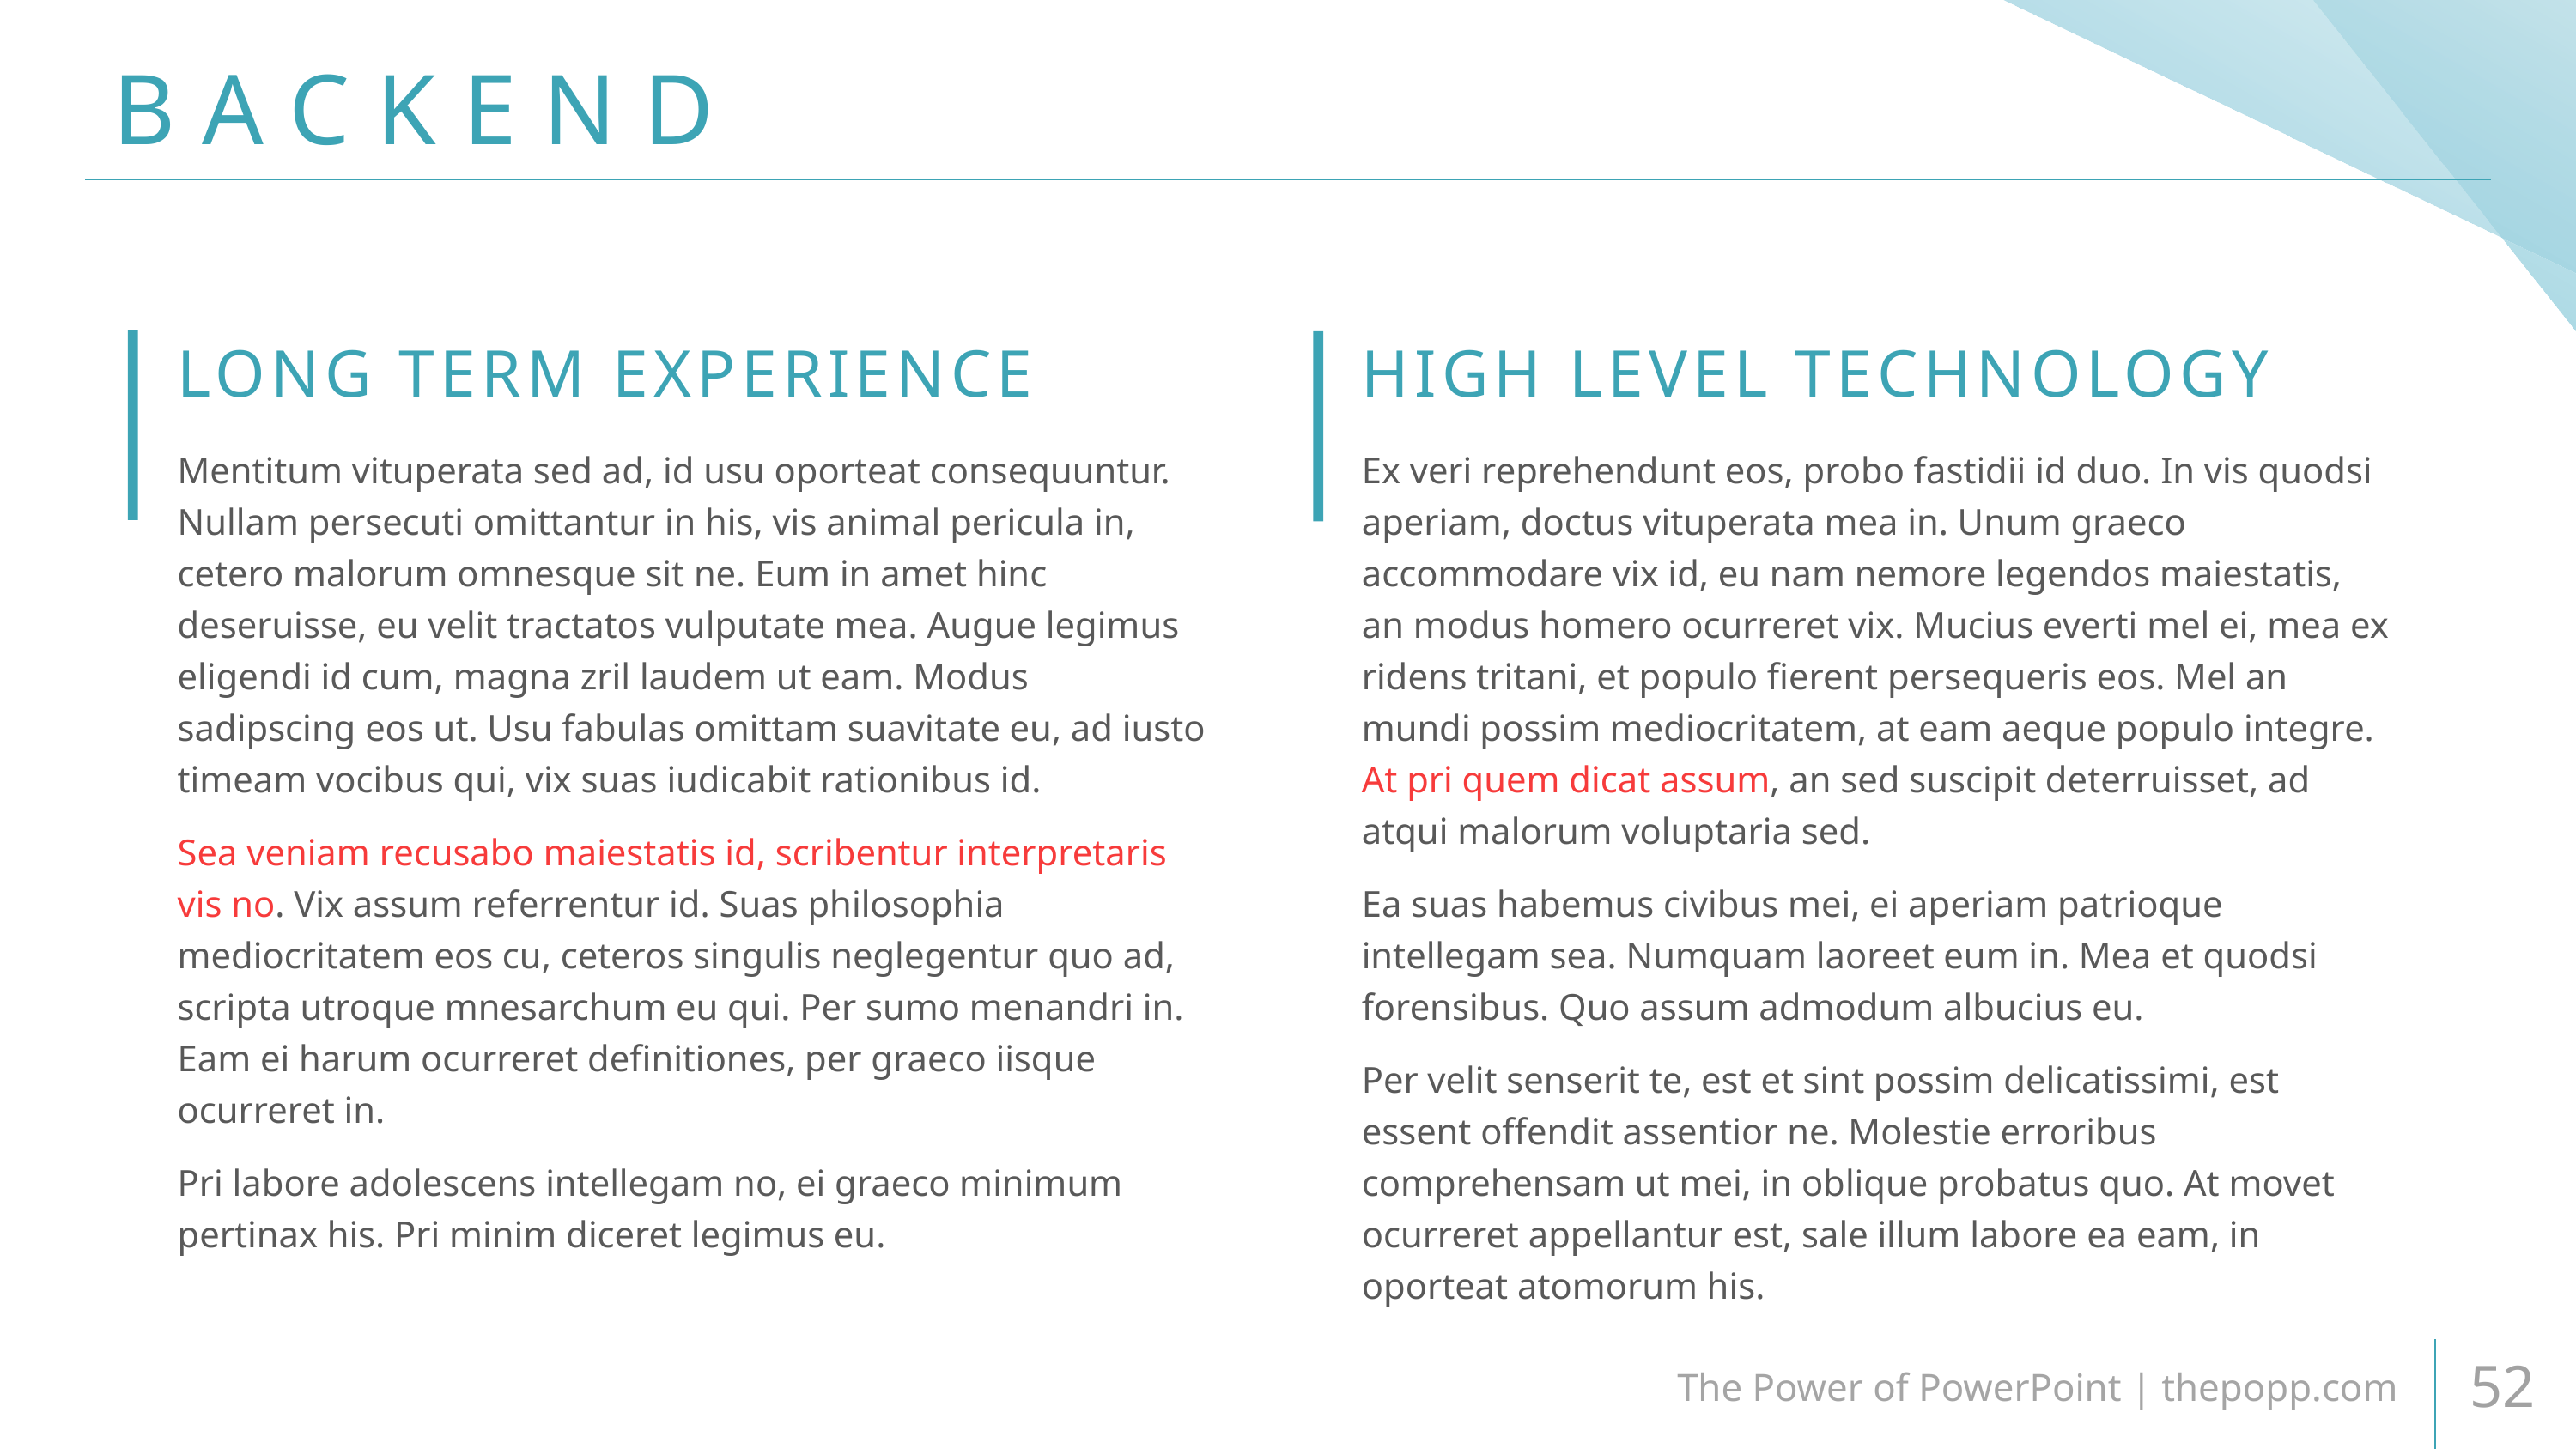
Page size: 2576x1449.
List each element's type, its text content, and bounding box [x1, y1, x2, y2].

list LONG TERM EXPERIENCE [154, 274, 1231, 421]
slide_number 52 [2446, 1350, 2575, 1428]
list Mentitum vituperata sed ad, id usu oporteat consequuntur. Nullam persecuti omittantur in his, vis animal pericula in, cetero malorum omnesque sit ne. Eum in amet hinc deseruisse, eu velit tractatos vulputate mea. Augue legimus eligendi id cum, magna zril laudem ut eam. Modus sadipscing eos ut. Usu fabulas omittam suavitate eu, ad iusto timeam vocibus qui, vix suas iudicabit rationibus id. Sea veniam recusabo maiestatis id, scribentur interpretaris vis no. Vix assum referrentur id. Suas philosophia mediocritatem eos cu, ceteros singulis neglegentur quo ad, scripta utroque mnesarchum eu qui. Per sumo menandri in. Eam ei harum ocurreret definitiones, per graeco iisque ocurreret in. Pri labore adolescens intellegam no, ei graeco minimum pertinax his. Pri minim diceret legimus eu. [154, 427, 1231, 1258]
title BACKEND [89, 27, 2448, 186]
footer The Power of PowerPoint | thepopp.com [1326, 1350, 2421, 1428]
list Ex veri reprehendunt eos, probo fastidii id duo. In vis quodsi aperiam, doctus vituperata mea in. Unum graeco accommodare vix id, eu nam nemore legendos maiestatis, an modus homero ocurreret vix. Mucius everti mel ei, mea ex ridens tritani, et populo fierent persequeris eos. Mel an mundi possim mediocritatem, at eam aeque populo integre. At pri quem dicat assum, an sed suscipit deterruisset, ad atqui malorum voluptaria sed. Ea suas habemus civibus mei, ei aperiam patrioque intellegam sea. Numquam laoreet eum in. Mea et quodsi forensibus. Quo assum admodum albucius eu. Per velit senserit te, est et sint possim delicatissimi, est essent offendit assentior ne. Molestie erroribus comprehensam ut mei, in oblique probatus quo. At movet ocurreret appellantur est, sale illum labore ea eam, in oporteat atomorum his. [1338, 427, 2415, 1258]
list HIGH LEVEL TECHNOLOGY [1338, 274, 2415, 421]
